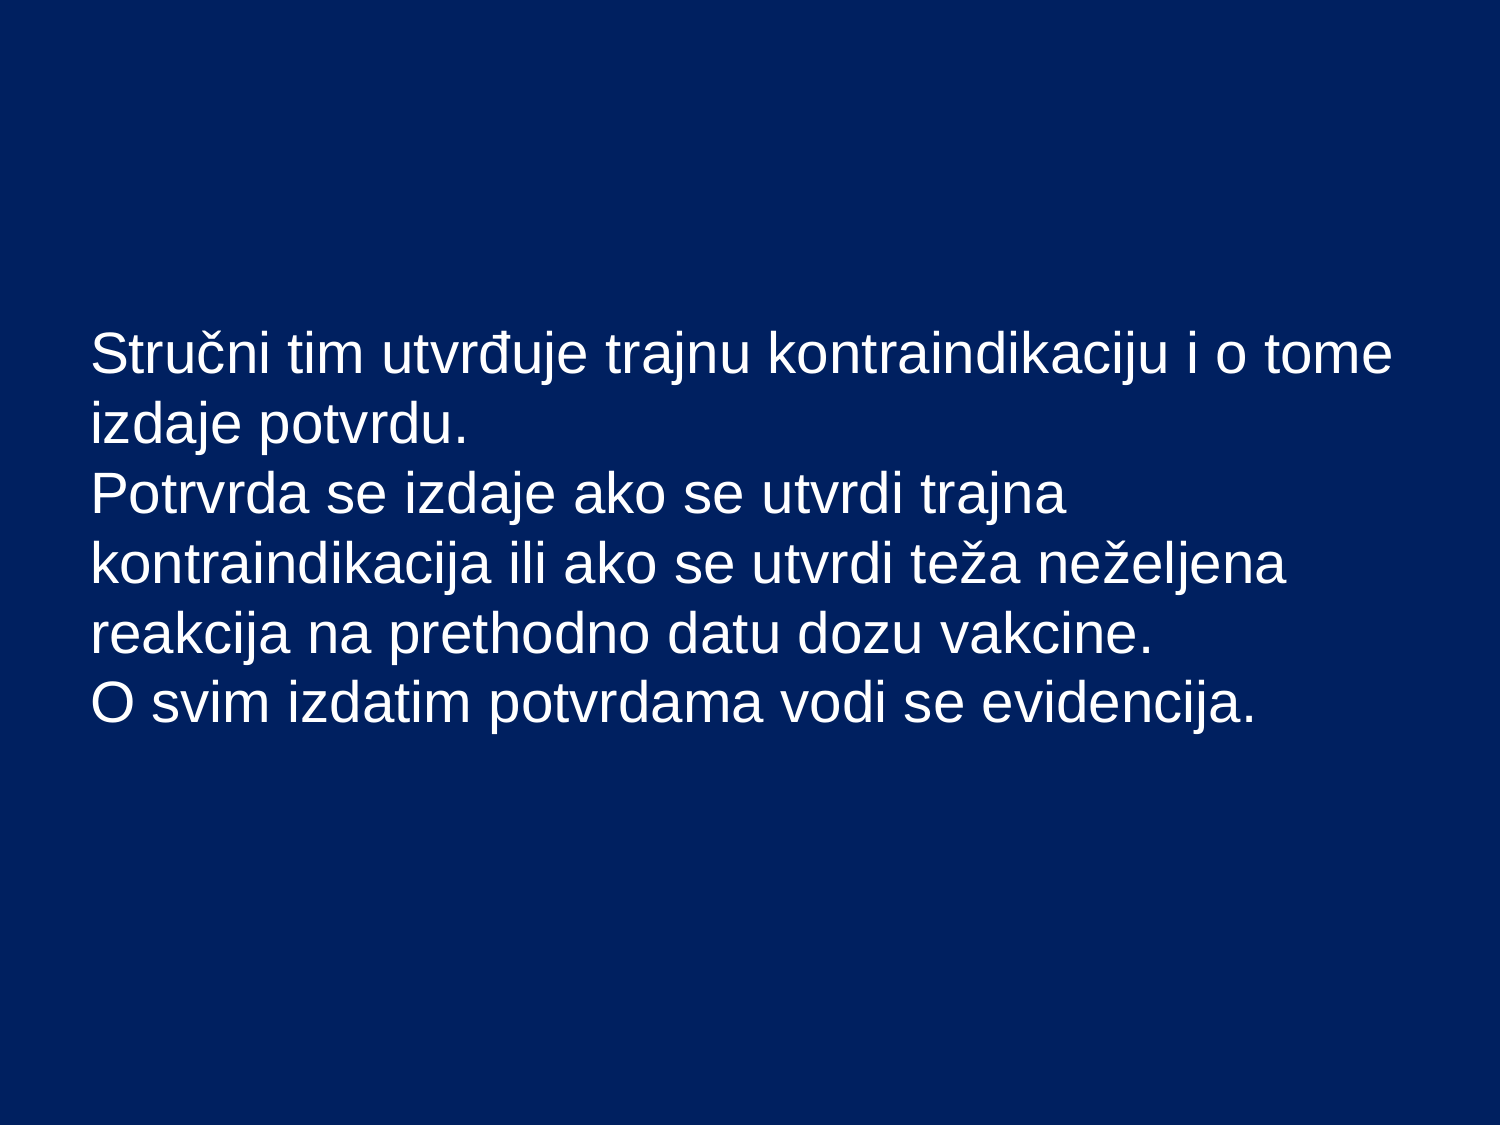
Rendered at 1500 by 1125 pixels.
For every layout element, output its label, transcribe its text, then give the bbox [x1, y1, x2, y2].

title Stručni tim utvrđuje trajnu kontraindikaciju i o tome izdaje potvrdu. Potrvrda se izdaje ako se utvrdi trajna kontraindikacija ili ako se utvrdi teža neželjena reakcija na prethodno datu dozu vakcine. O svim izdatim potvrdama vodi se evidencija. [75, 112, 1425, 938]
